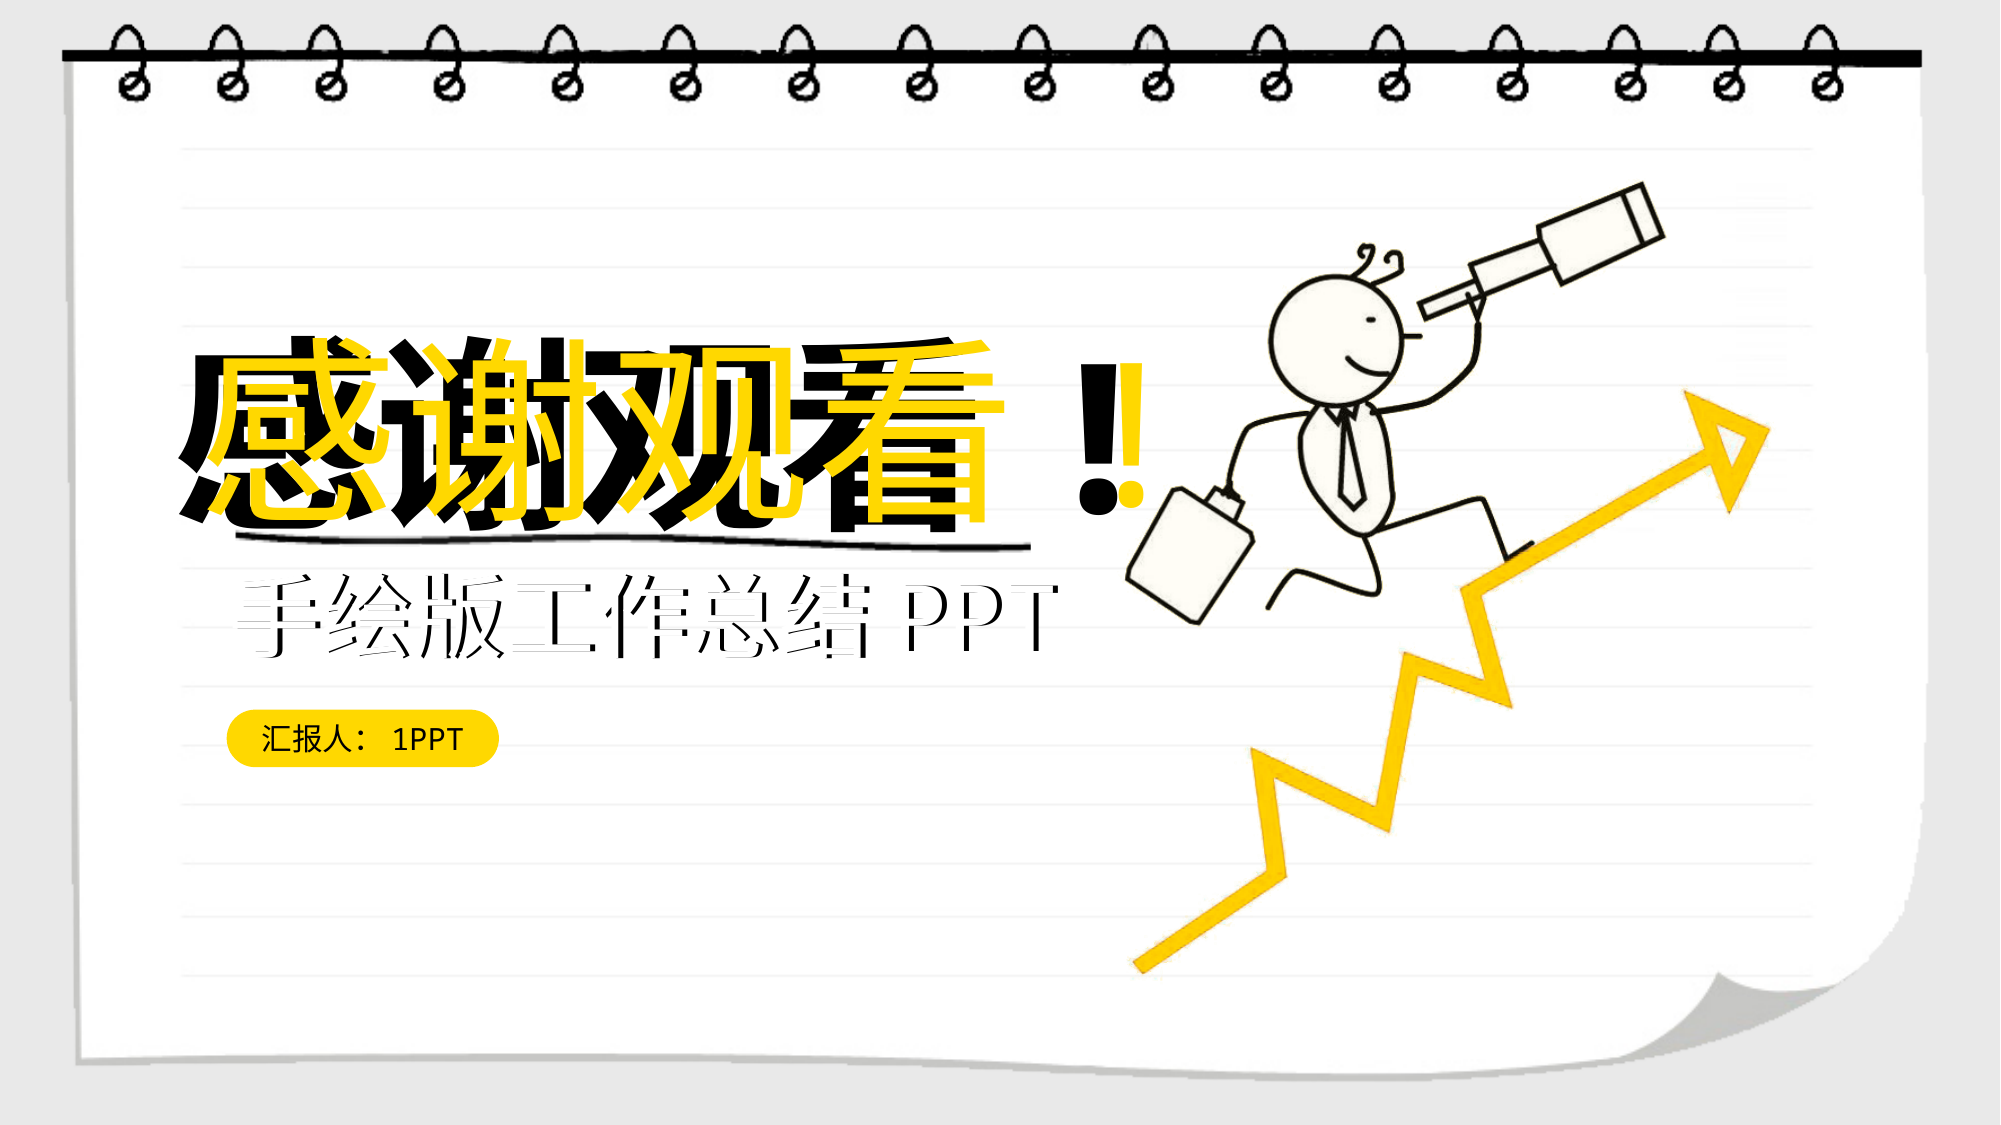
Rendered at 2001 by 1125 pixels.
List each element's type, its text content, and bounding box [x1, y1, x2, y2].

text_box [202, 565, 580, 679]
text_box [686, 565, 1089, 679]
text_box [193, 297, 1196, 565]
picture [17, 0, 1966, 1121]
text_box 汇报人：1PPT [225, 708, 500, 769]
